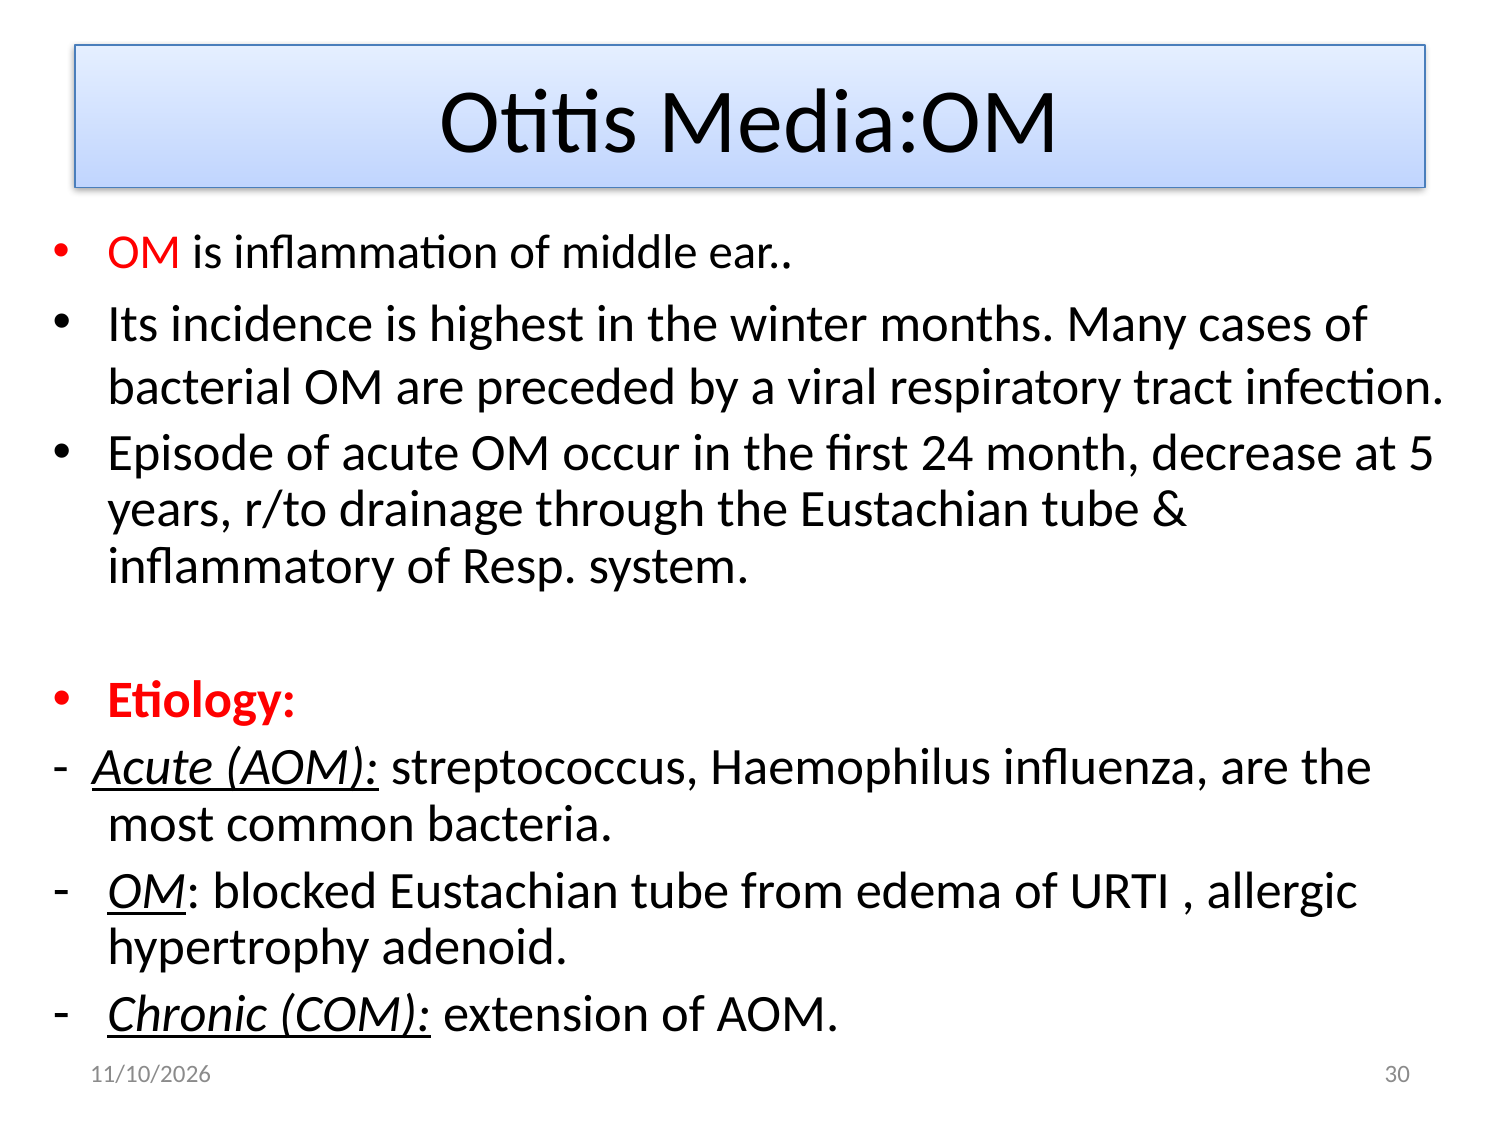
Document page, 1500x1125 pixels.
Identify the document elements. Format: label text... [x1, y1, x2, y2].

title Otitis Media:OM [74, 44, 1426, 188]
list OM is inflammation of middle ear.. Its incidence is highest in the winter months. Many cases of bacterial OM are preceded by a viral respiratory tract infection. Episode of acute OM occur in the first 24 month, decrease at 5 years, r/to drainage through the Eustachian tube & inflammatory of Resp. system. Etiology: - Acute (AOM): streptococcus, Haemophilus influenza, are the most common bacteria. OM: blocked Eustachian tube from edema of URTI , allergic hypertrophy adenoid. Chronic (COM): extension of AOM. [37, 212, 1469, 1107]
